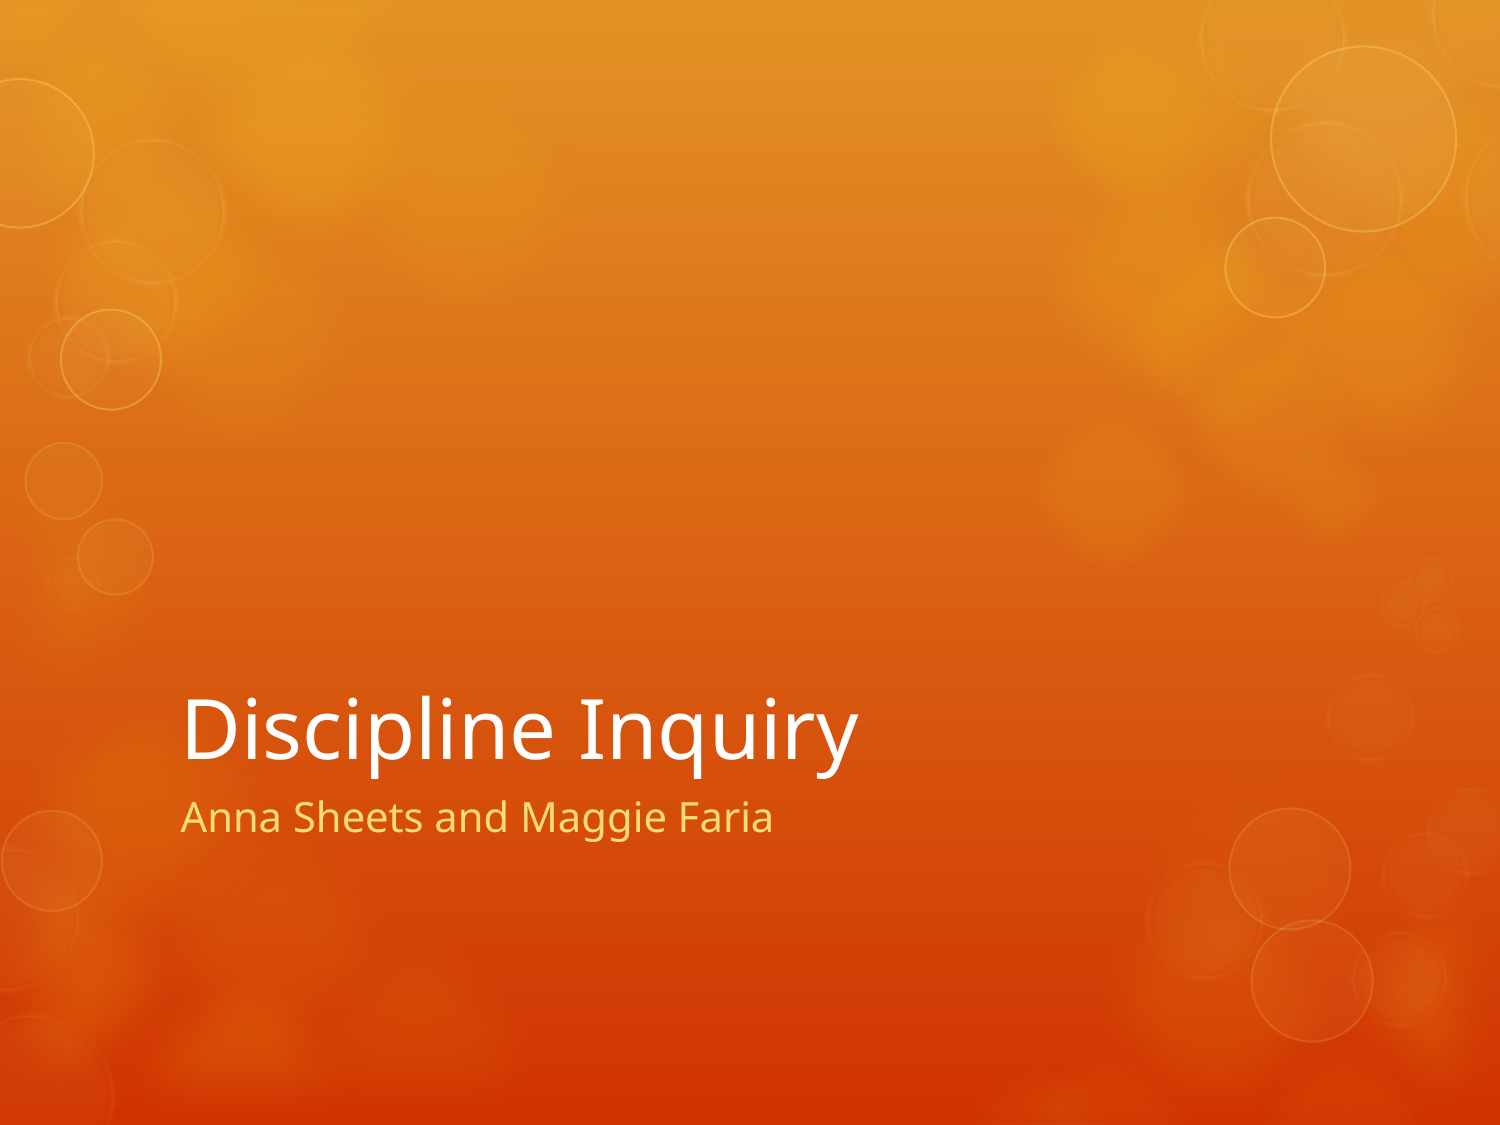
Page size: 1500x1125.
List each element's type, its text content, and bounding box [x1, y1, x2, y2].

title Discipline Inquiry [165, 542, 1334, 783]
subtitle Anna Sheets and Maggie Faria [165, 783, 1334, 925]
